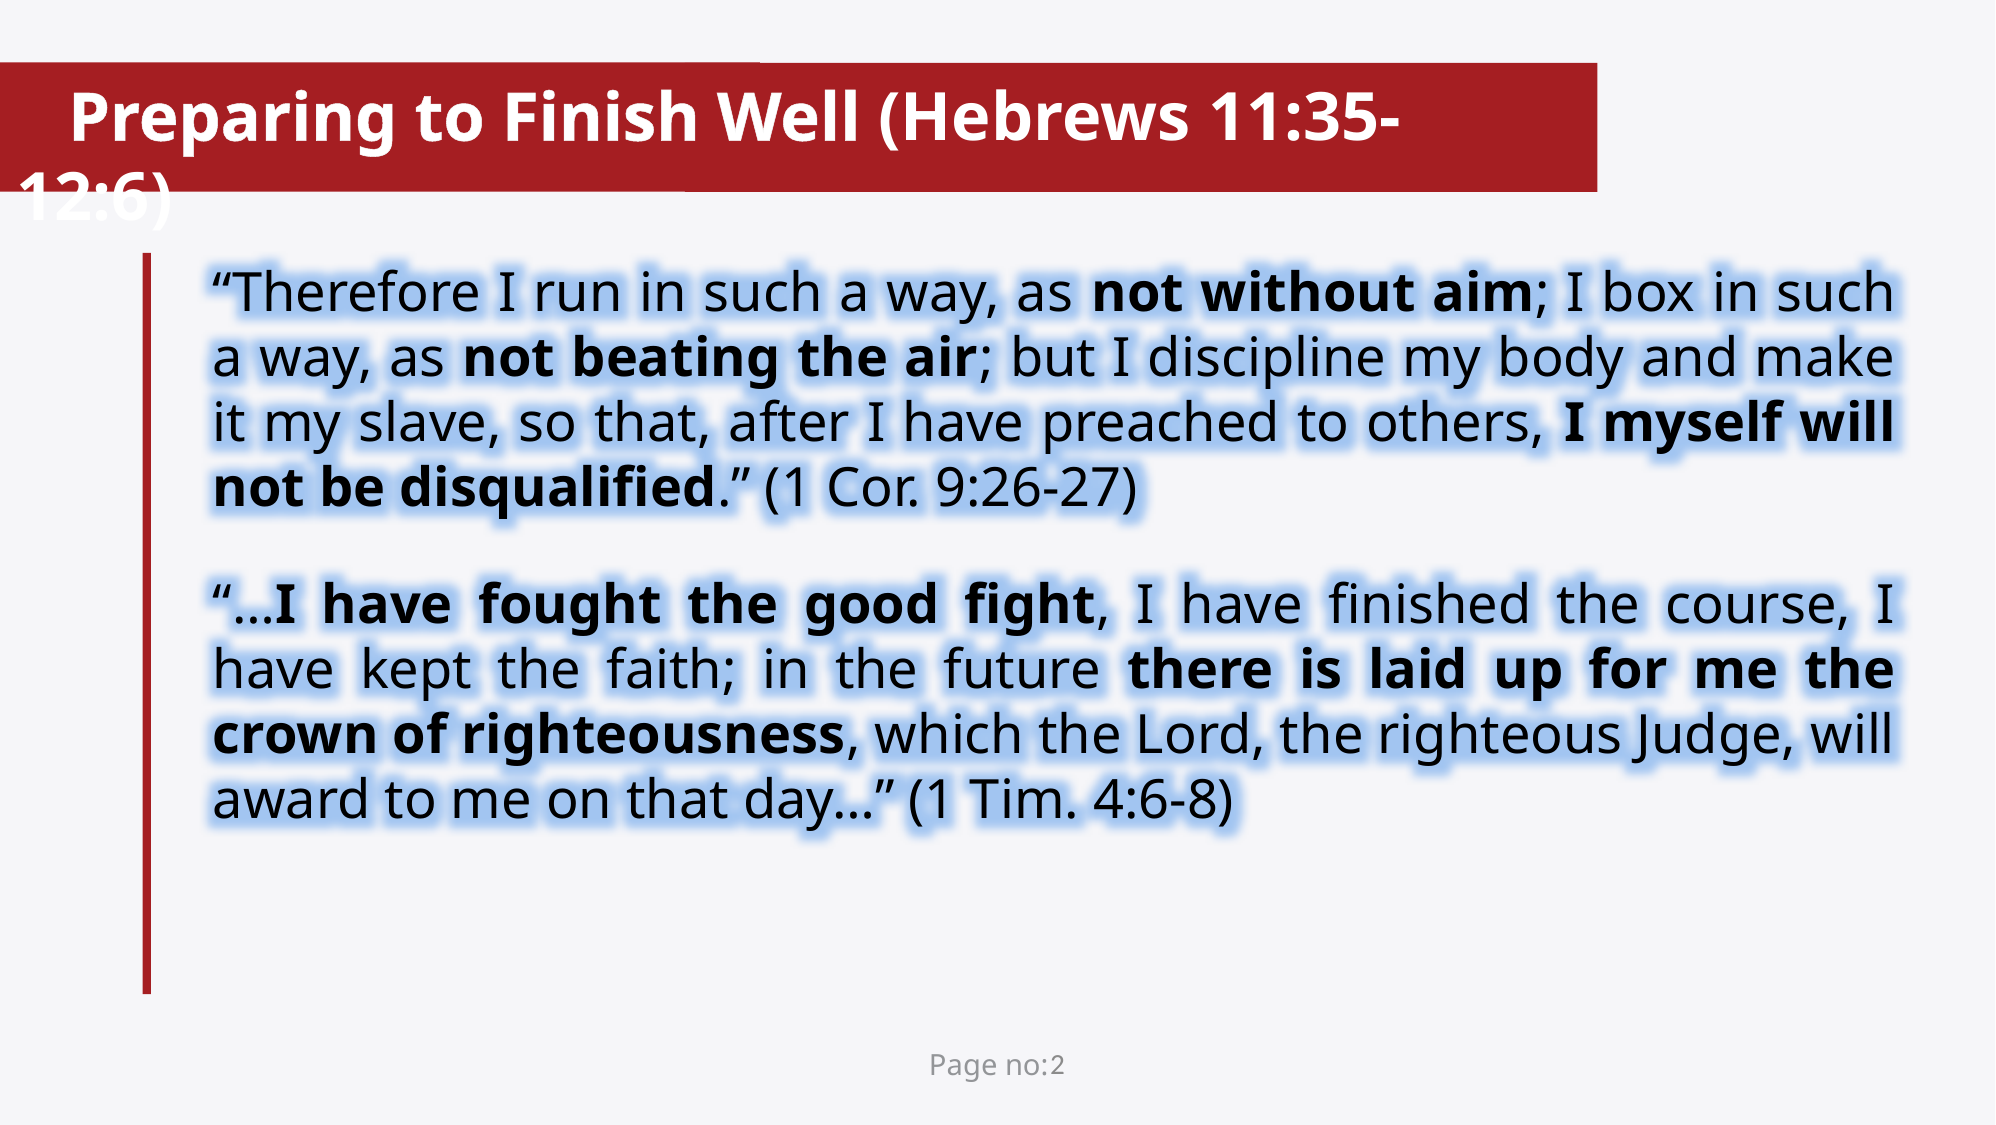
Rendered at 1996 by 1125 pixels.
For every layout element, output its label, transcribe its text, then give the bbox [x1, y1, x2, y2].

text_box [683, 61, 1600, 194]
text_box Preparing to Finish Well (Hebrews 11:35-12:6) [683, 118, 1522, 194]
text_box “…I have fought the good fight, I have finished the course, I have kept the faith; in the future there is laid up for me the crown of righteousness, which the Lord, the righteous Judge, will award to me on that day…” (1 Tim. 4:6-8) [198, 562, 1911, 837]
text_box “Therefore I run in such a way, as not without aim; I box in such a way, as not beating the air; but I discipline my body and make it my slave, so that, after I have preached to others, I myself will not be disqualified.” (1 Cor. 9:26-27) [198, 249, 1911, 525]
